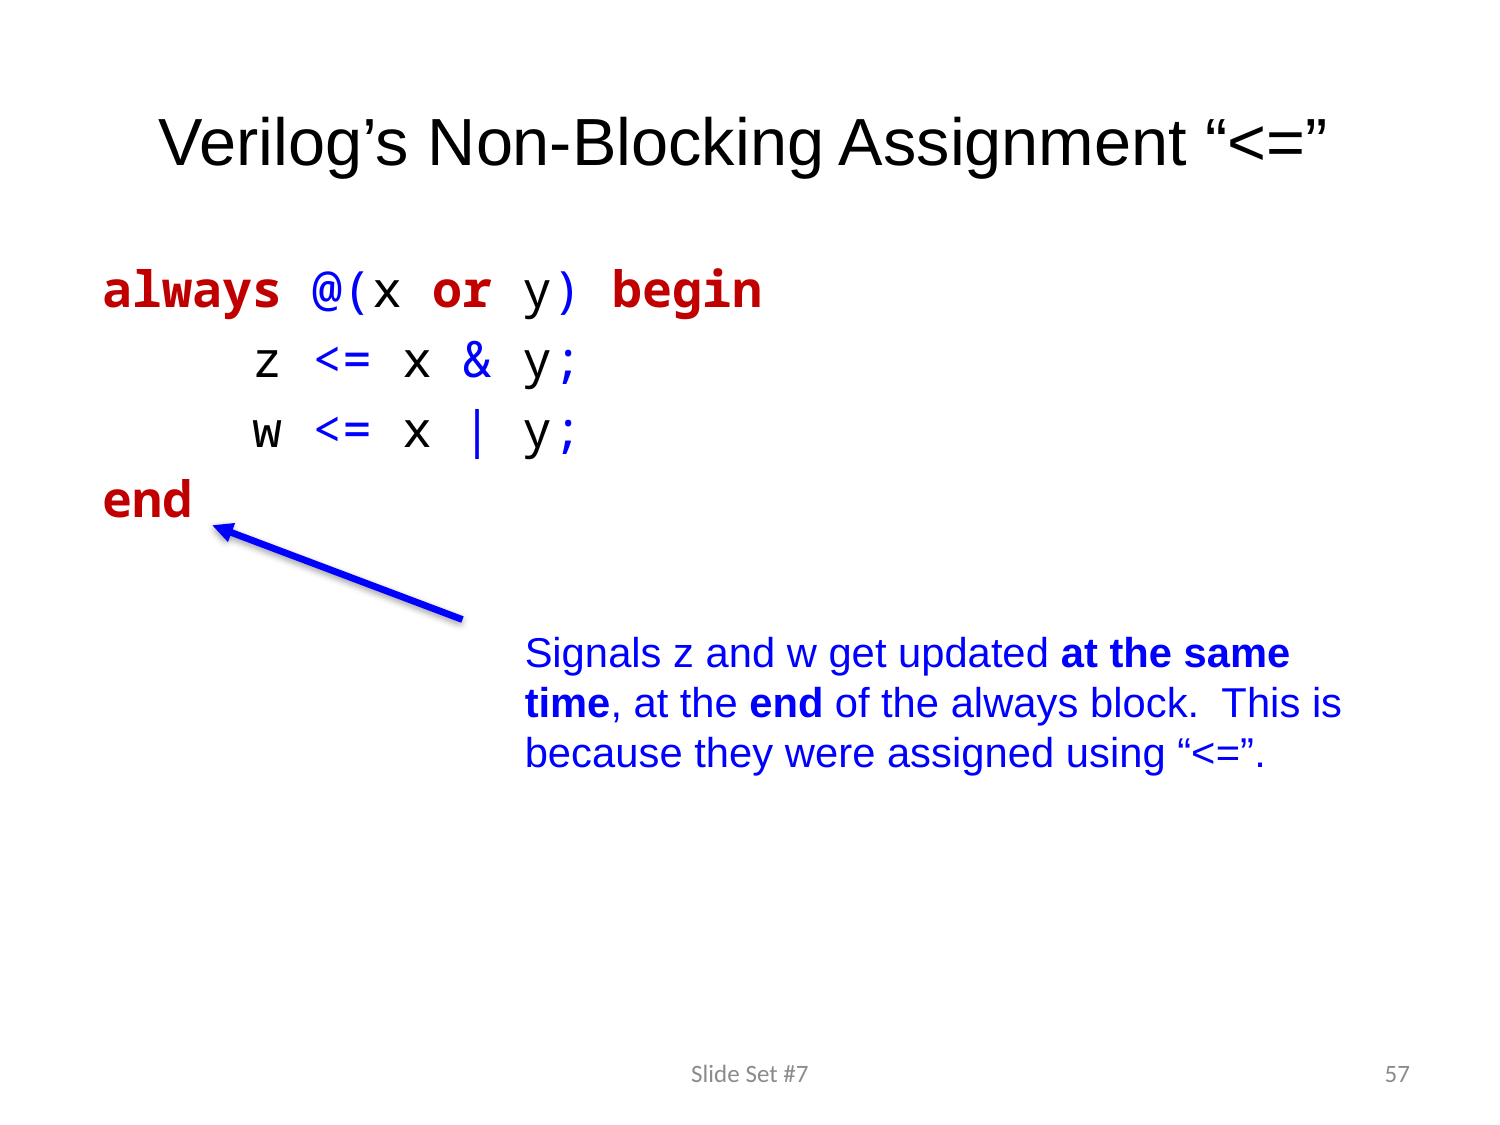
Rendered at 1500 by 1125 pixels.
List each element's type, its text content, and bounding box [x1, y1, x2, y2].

list always @(x or y) begin z <= x & y; w <= x | y; end [87, 249, 1438, 801]
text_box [212, 525, 463, 620]
footer Slide Set #7 [512, 1042, 988, 1103]
title Verilog’s Non-Blocking Assignment “<=” [0, 45, 1488, 233]
text_box Signals z and w get updated at the same time, at the end of the always block. This is because they were assigned using “<=”. [510, 618, 1390, 784]
slide_number 57 [1074, 1042, 1425, 1103]
